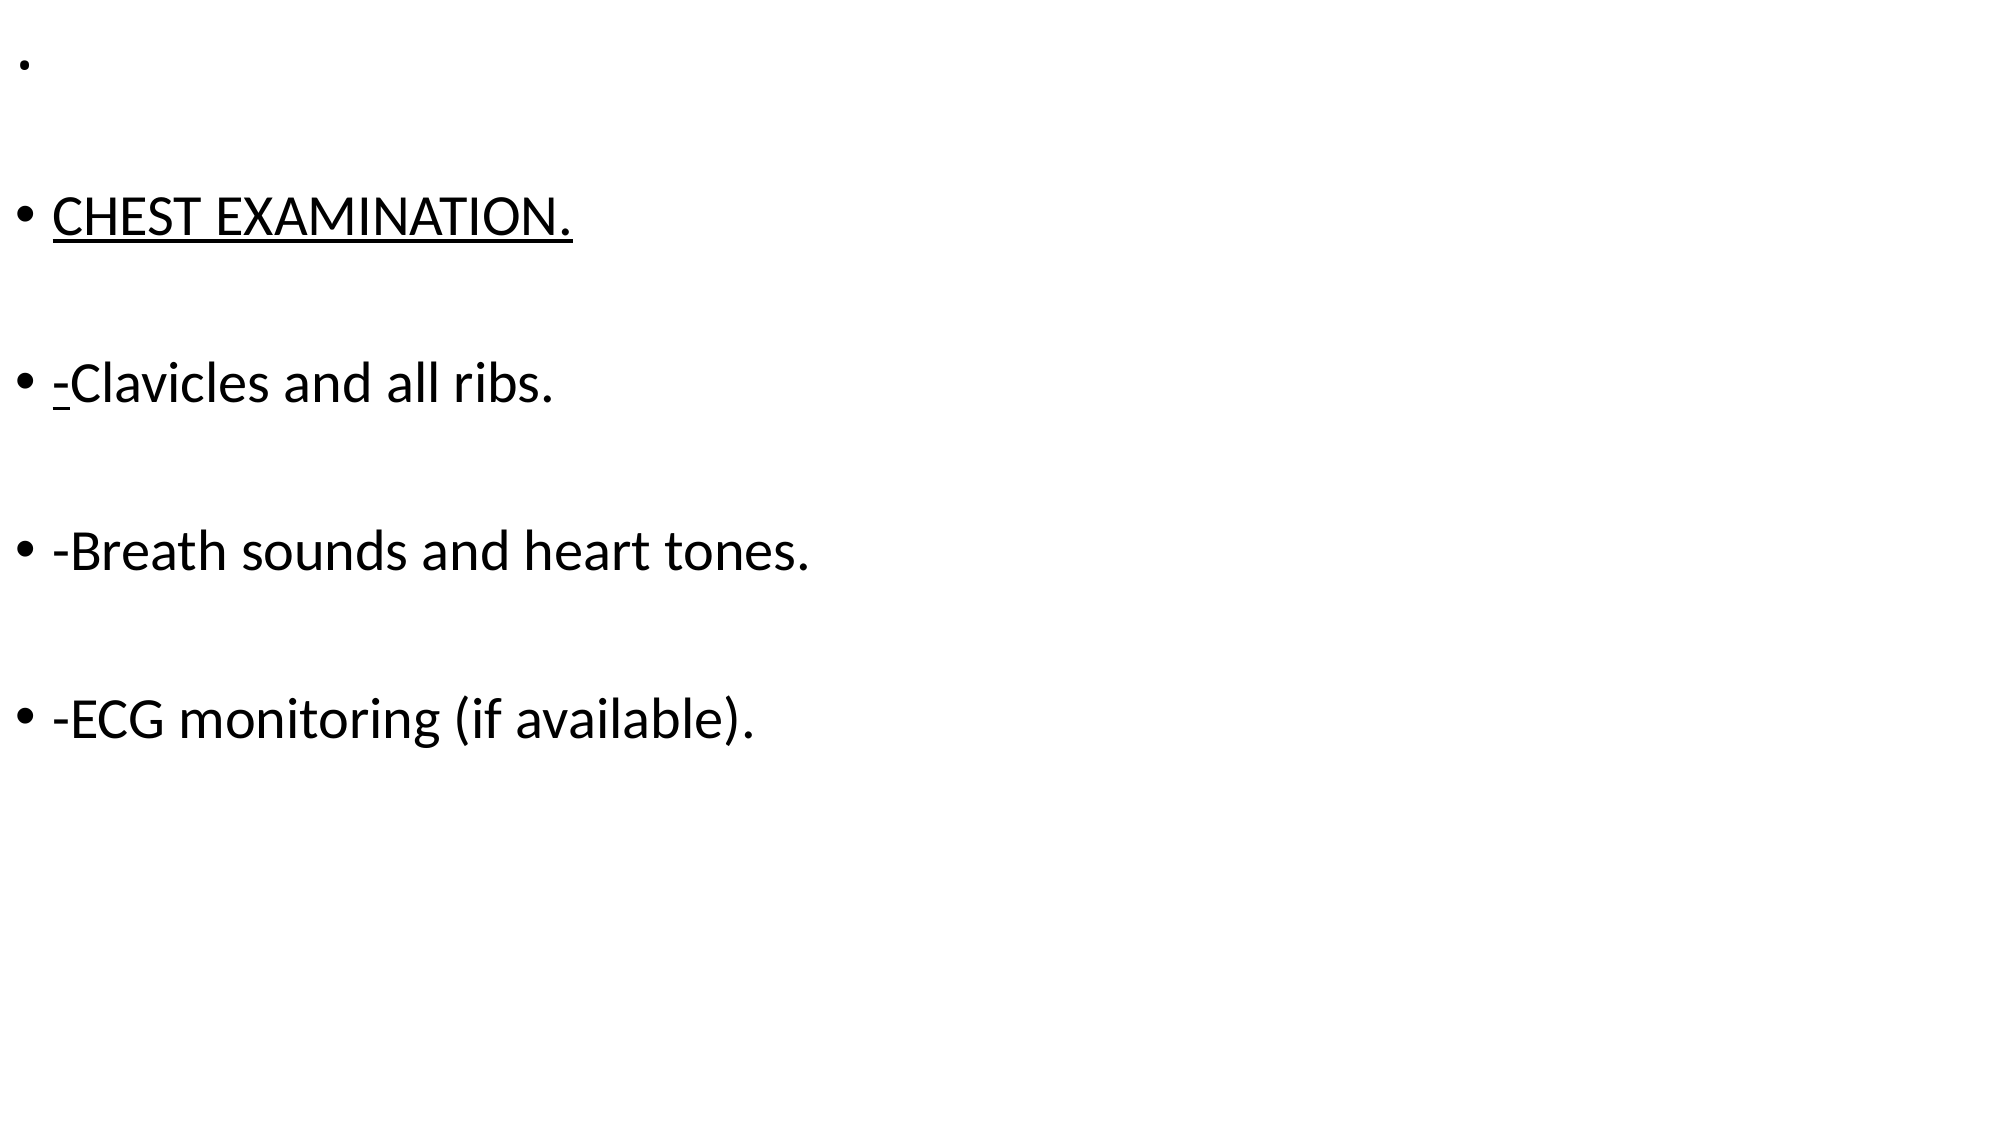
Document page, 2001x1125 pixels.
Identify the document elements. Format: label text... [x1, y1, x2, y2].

title . [0, 0, 1863, 93]
list CHEST EXAMINATION. -Clavicles and all ribs. -Breath sounds and heart tones. -ECG monitoring (if available). [0, 177, 2000, 1125]
